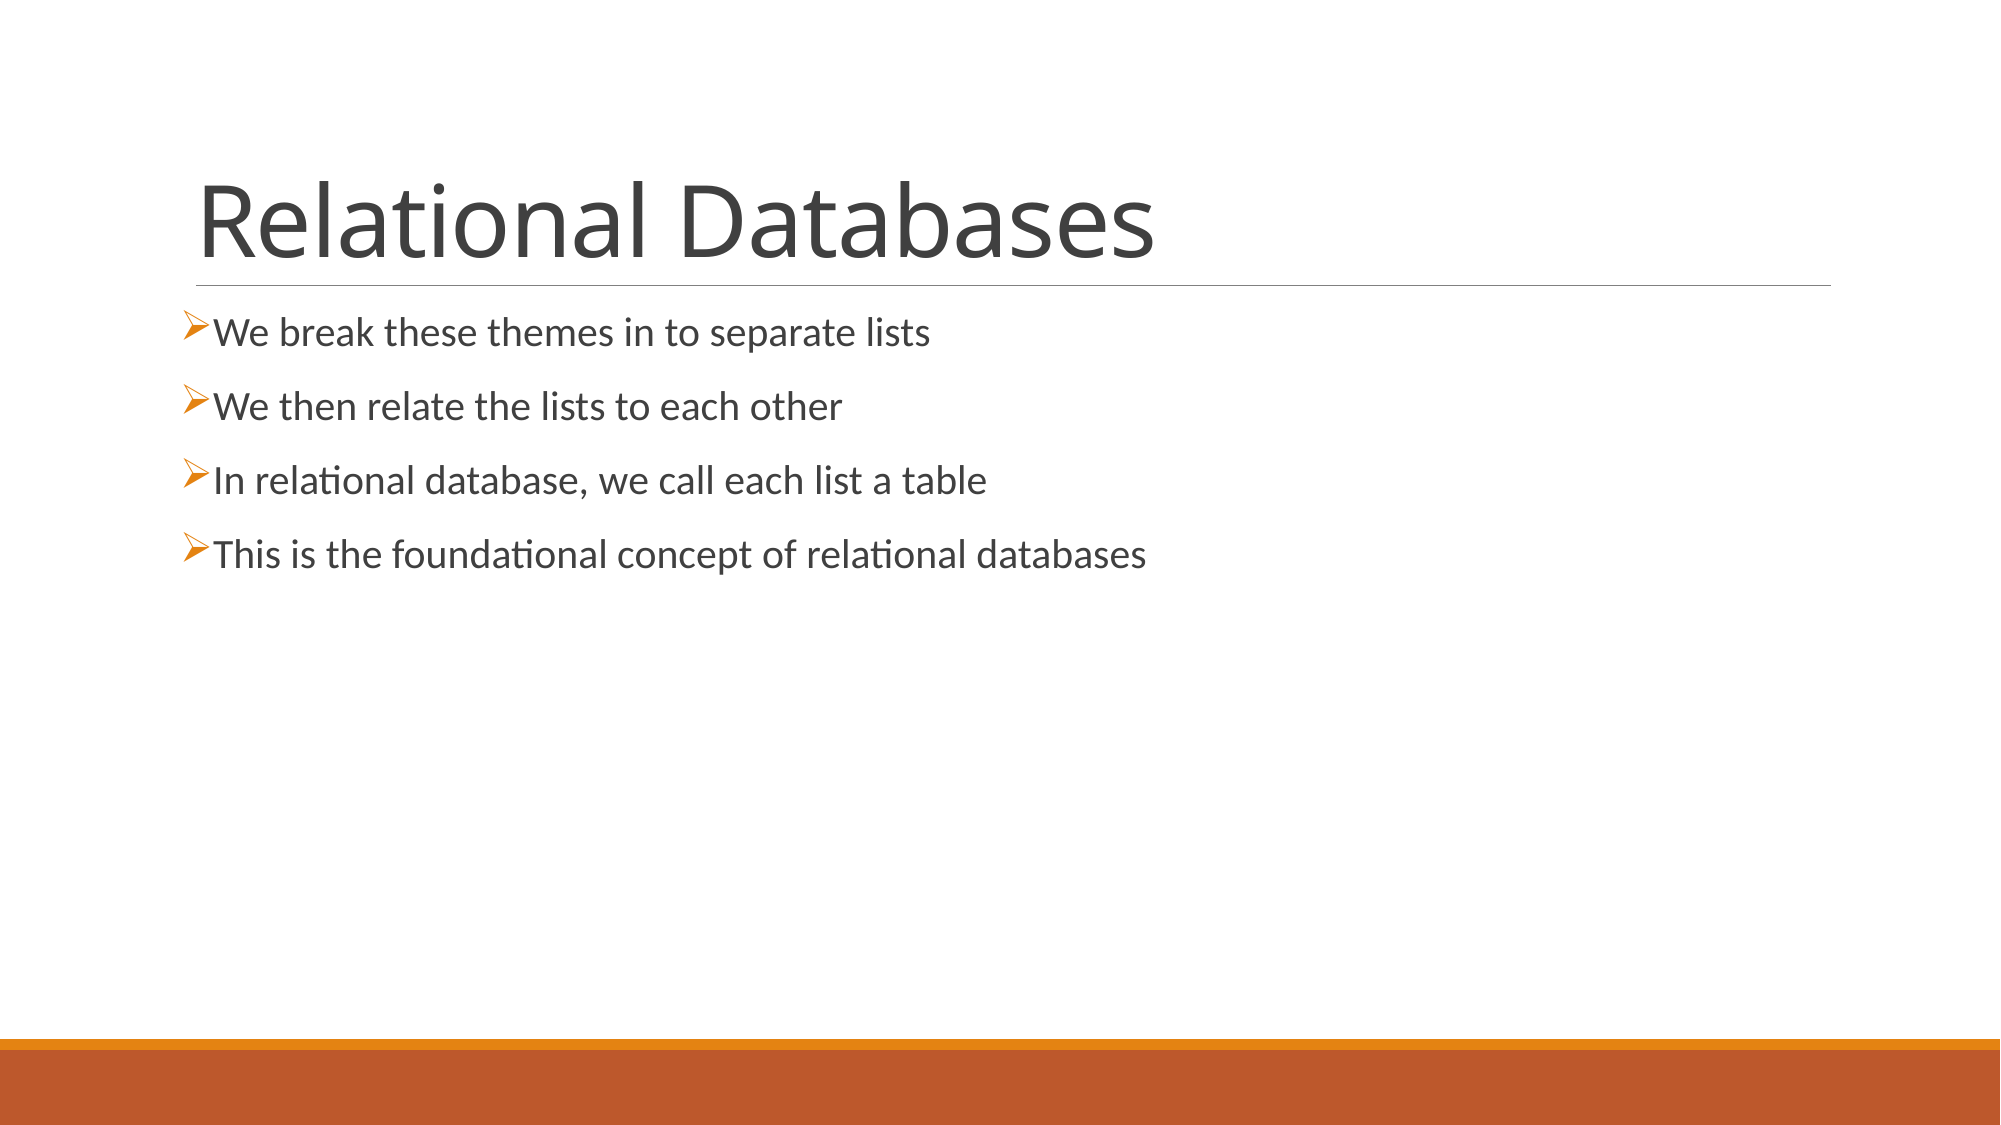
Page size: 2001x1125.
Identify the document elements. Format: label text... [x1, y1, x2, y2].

list We break these themes in to separate lists We then relate the lists to each other In relational database, we call each list a table This is the foundational concept of relational databases [180, 302, 1830, 963]
title Relational Databases [180, 47, 1830, 285]
